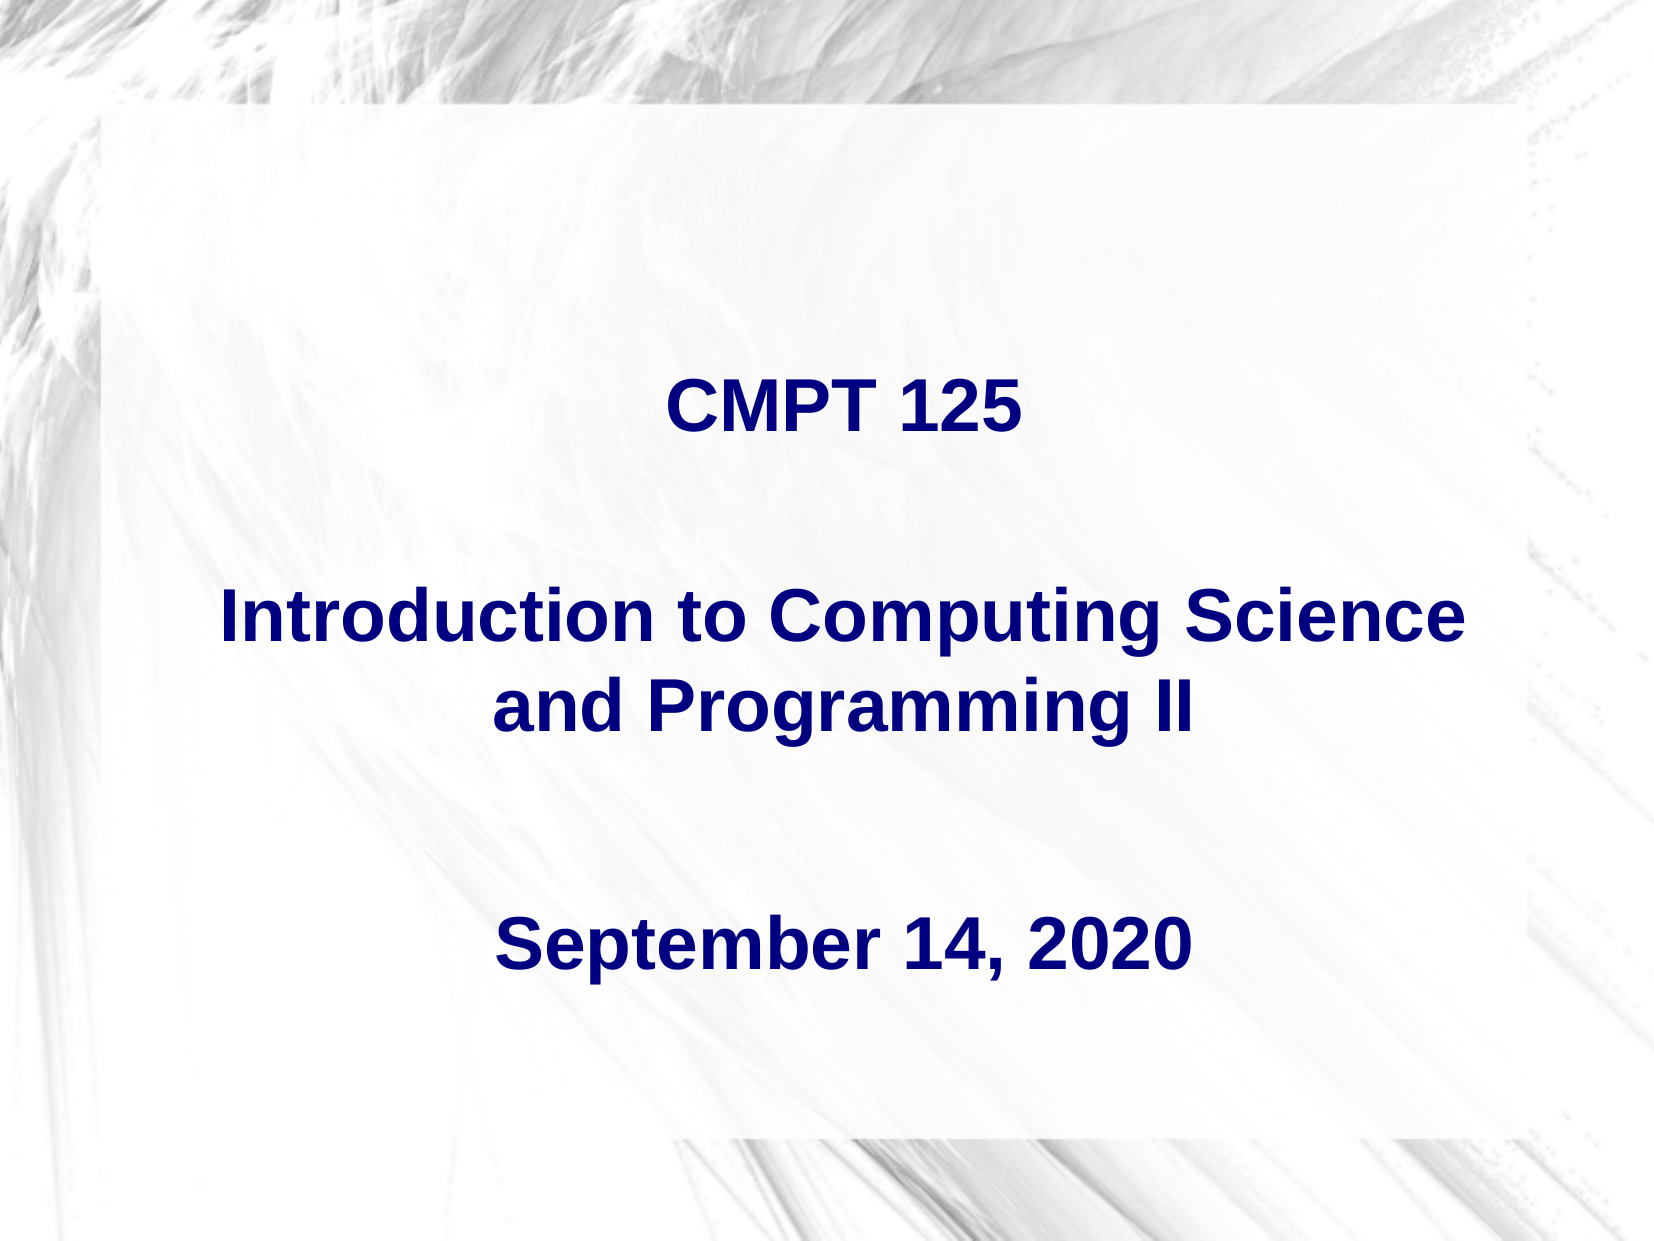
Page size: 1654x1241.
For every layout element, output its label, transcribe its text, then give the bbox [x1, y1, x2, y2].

list CMPT 125 Introduction to Computing Science and Programming II September 14, 2020 [118, 237, 1571, 1224]
picture [0, 0, 1654, 1241]
